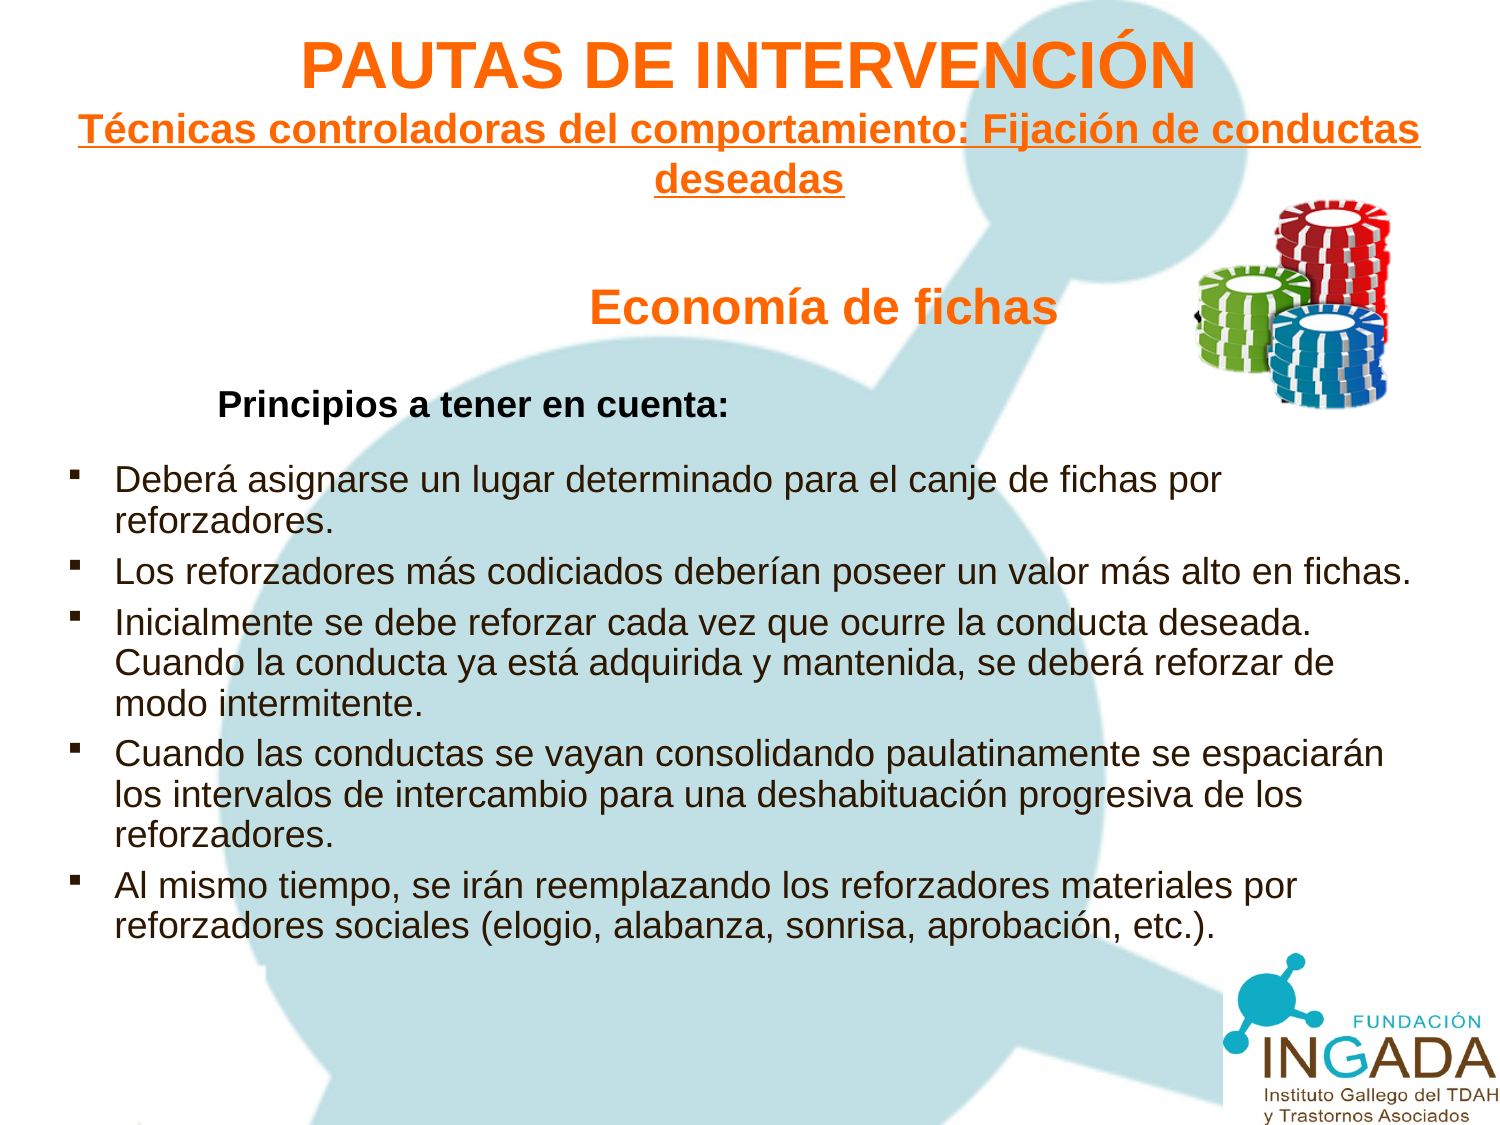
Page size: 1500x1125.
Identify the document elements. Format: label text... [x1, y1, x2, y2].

picture [0, 23, 1500, 1125]
text_box PAUTAS DE INTERVENCIÓN Técnicas controladoras del comportamiento: Fijación de conductas deseadas [0, 0, 1500, 224]
text_box Economía de fichas Principios a tener en cuenta: Deberá asignarse un lugar determinado para el canje de fichas por reforzadores. Los reforzadores más codiciados deberían poseer un valor más alto en fichas. Inicialmente se debe reforzar cada vez que ocurre la conducta deseada. Cuando la conducta ya está adquirida y mantenida, se deberá reforzar de modo intermitente. Cuando las conductas se vayan consolidando paulatinamente se espaciarán los intervalos de intercambio para una deshabituación progresiva de los reforzadores. Al mismo tiempo, se irán reemplazando los reforzadores materiales por reforzadores sociales (elogio, alabanza, sonrisa, aprobación, etc.). [52, 267, 1447, 1071]
